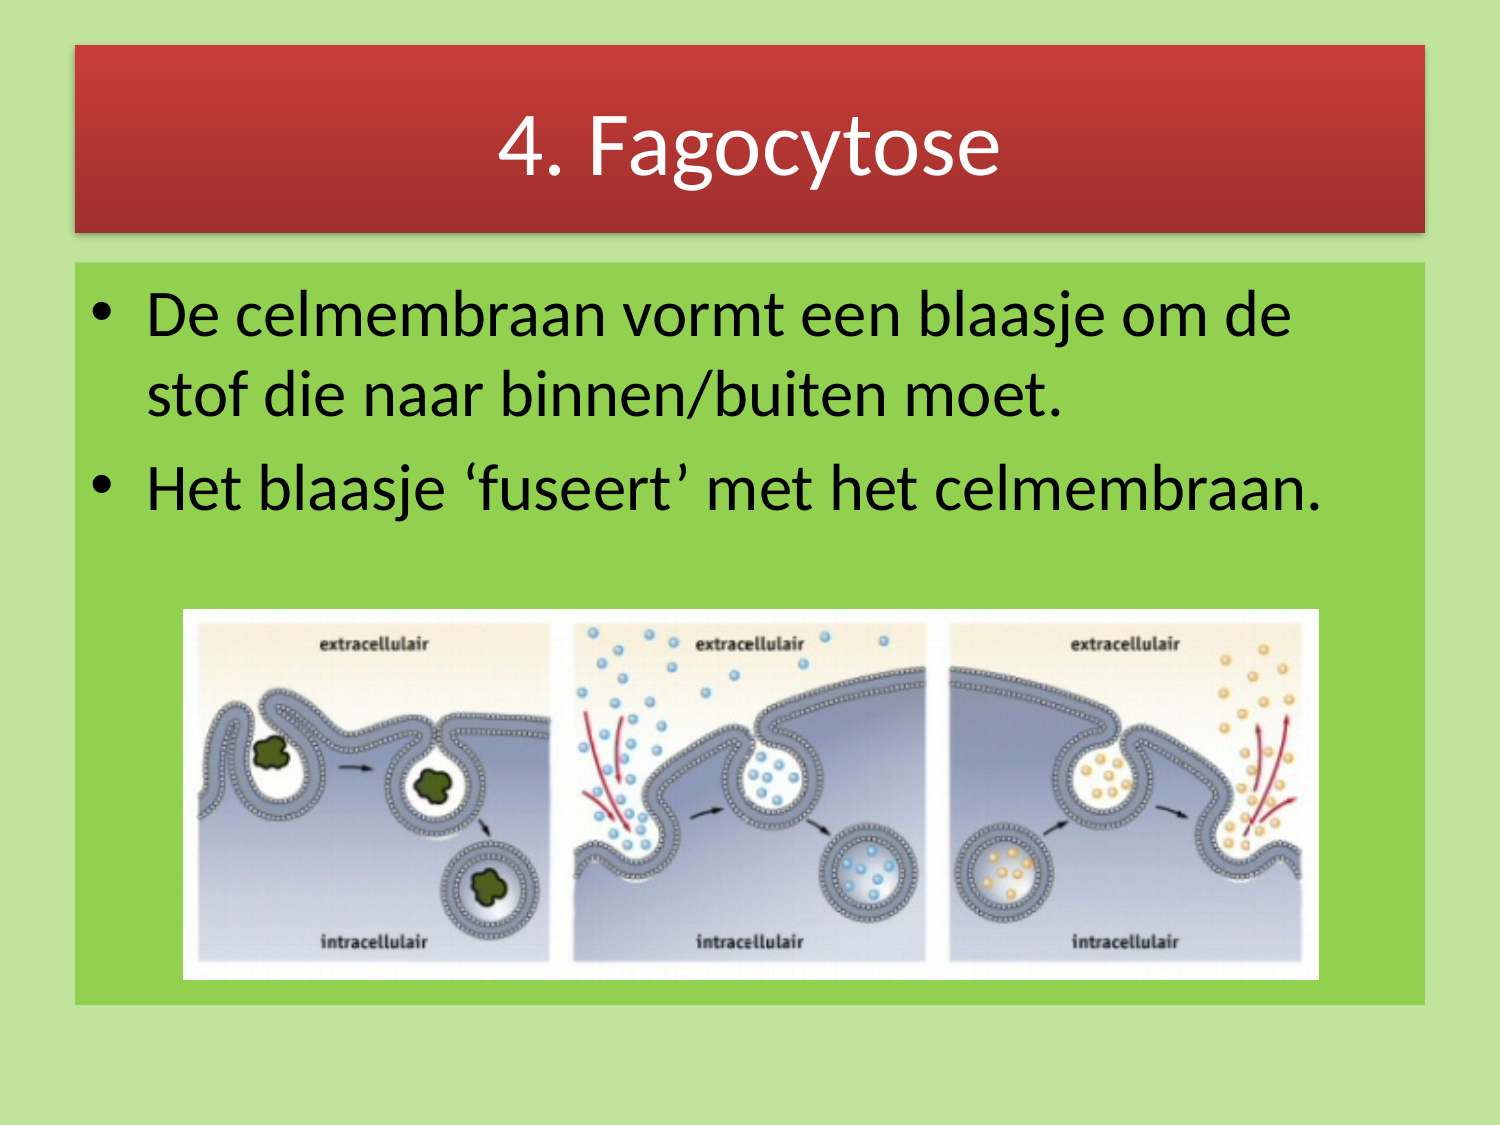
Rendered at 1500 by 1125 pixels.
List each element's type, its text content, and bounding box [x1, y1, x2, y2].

list De celmembraan vormt een blaasje om de stof die naar binnen/buiten moet. Het blaasje ‘fuseert’ met het celmembraan. [75, 262, 1425, 1005]
title 4. Fagocytose [75, 45, 1425, 233]
picture [182, 609, 1320, 980]
